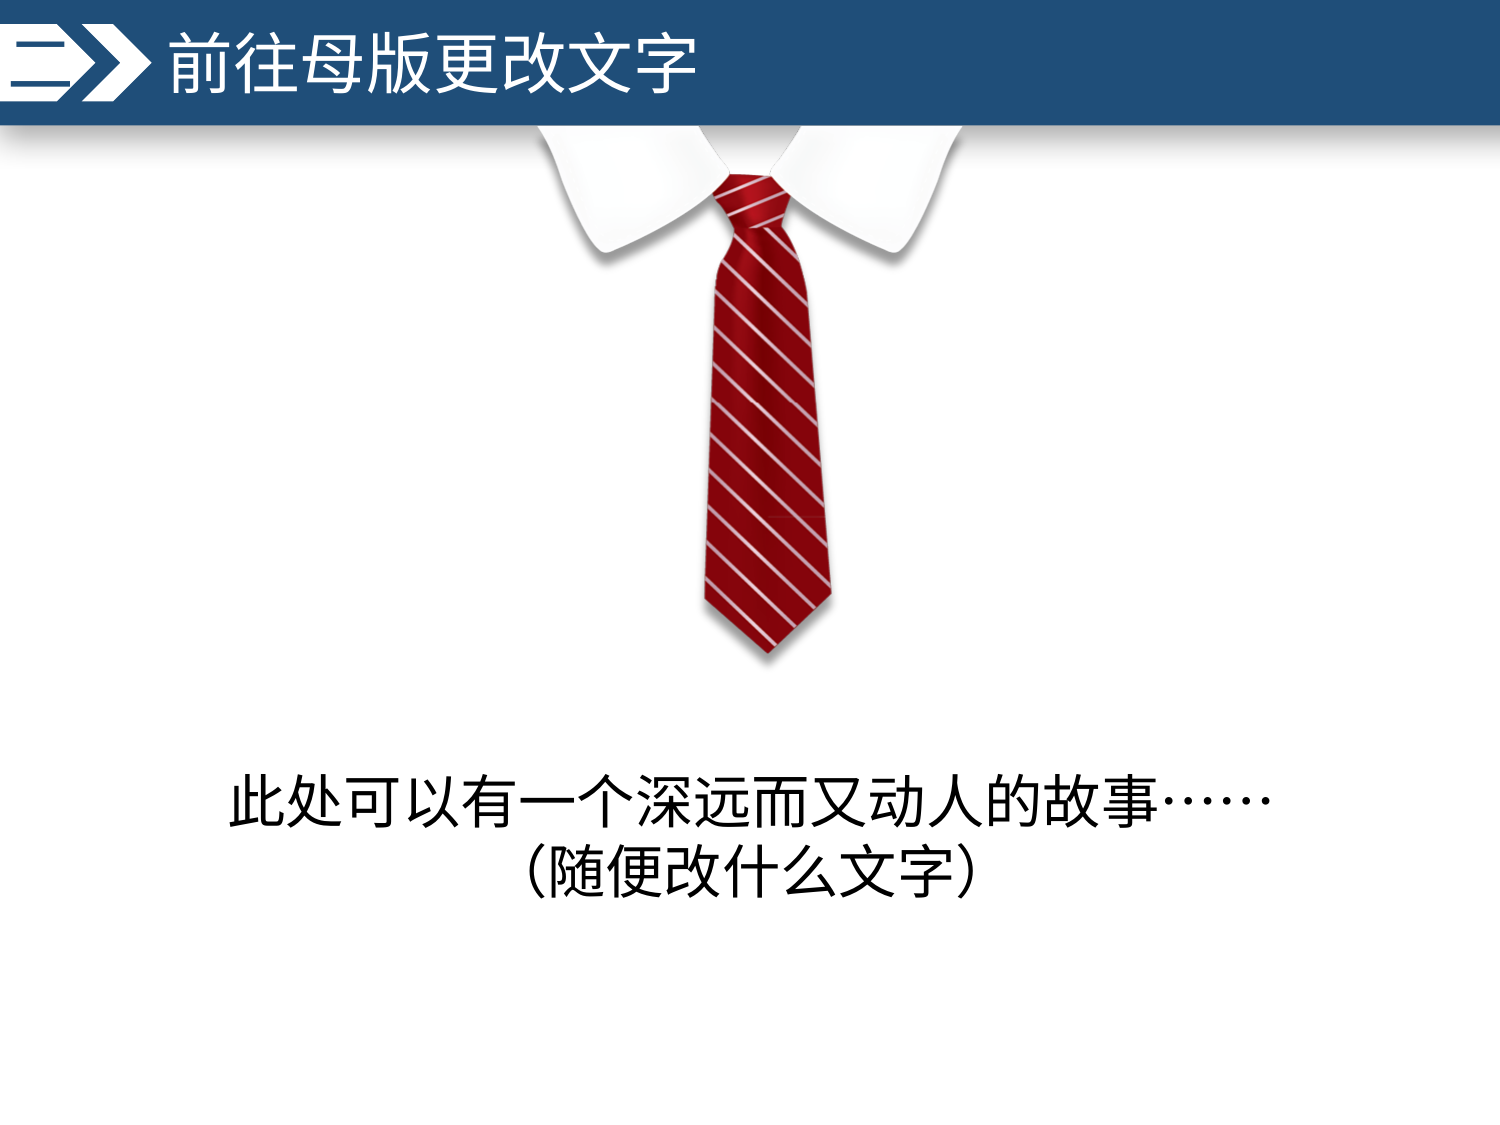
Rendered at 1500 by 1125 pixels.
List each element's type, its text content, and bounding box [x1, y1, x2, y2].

picture [524, 126, 976, 680]
text_box 此处可以有一个深远而又动人的故事…… （随便改什么文字） [150, 757, 1354, 913]
